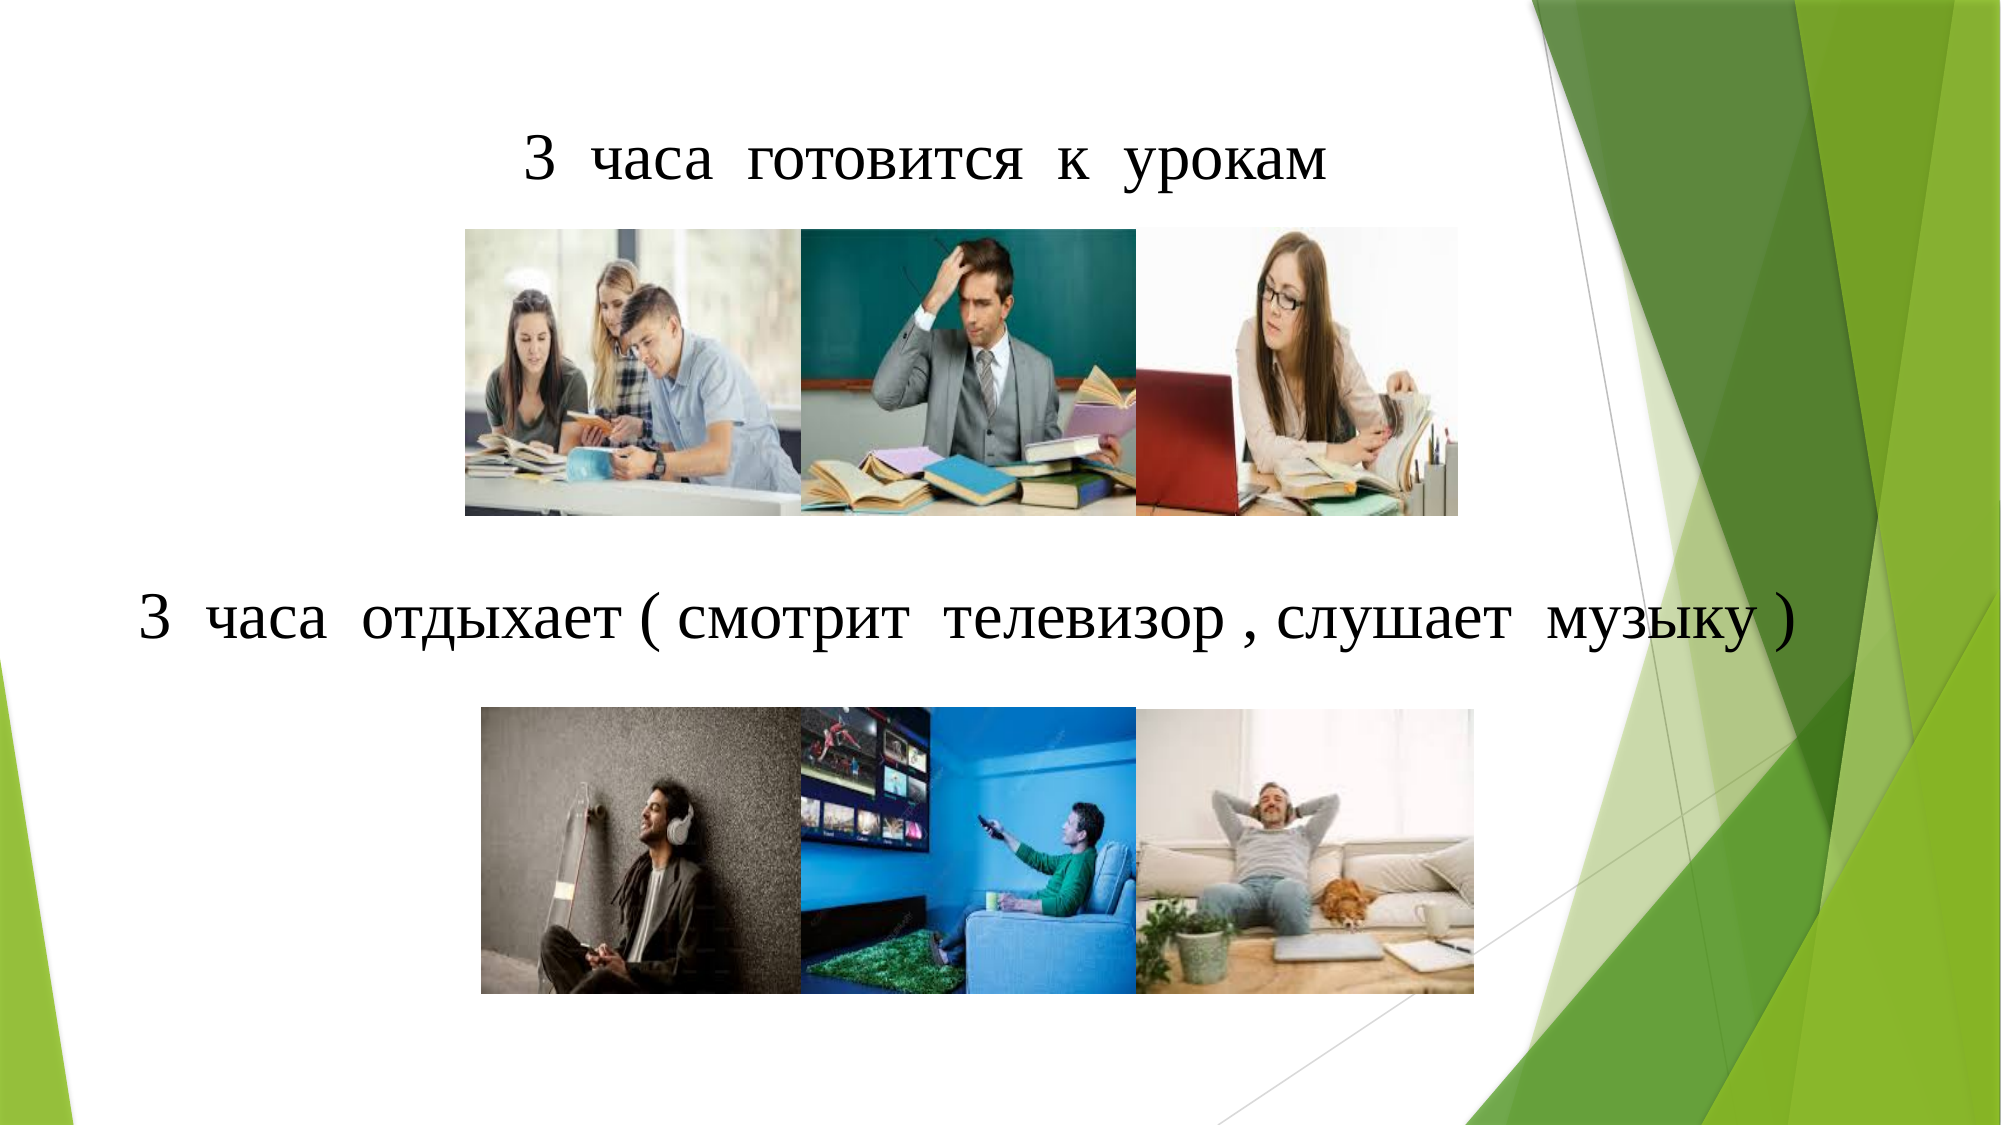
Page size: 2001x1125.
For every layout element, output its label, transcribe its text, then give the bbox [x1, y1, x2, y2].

text_box 3 часа отдыхает ( смотрит телевизор , слушает музыку ) [123, 563, 1814, 659]
text_box 3 часа готовится к урокам [508, 105, 1429, 200]
picture [480, 707, 1474, 995]
picture [464, 227, 1459, 516]
